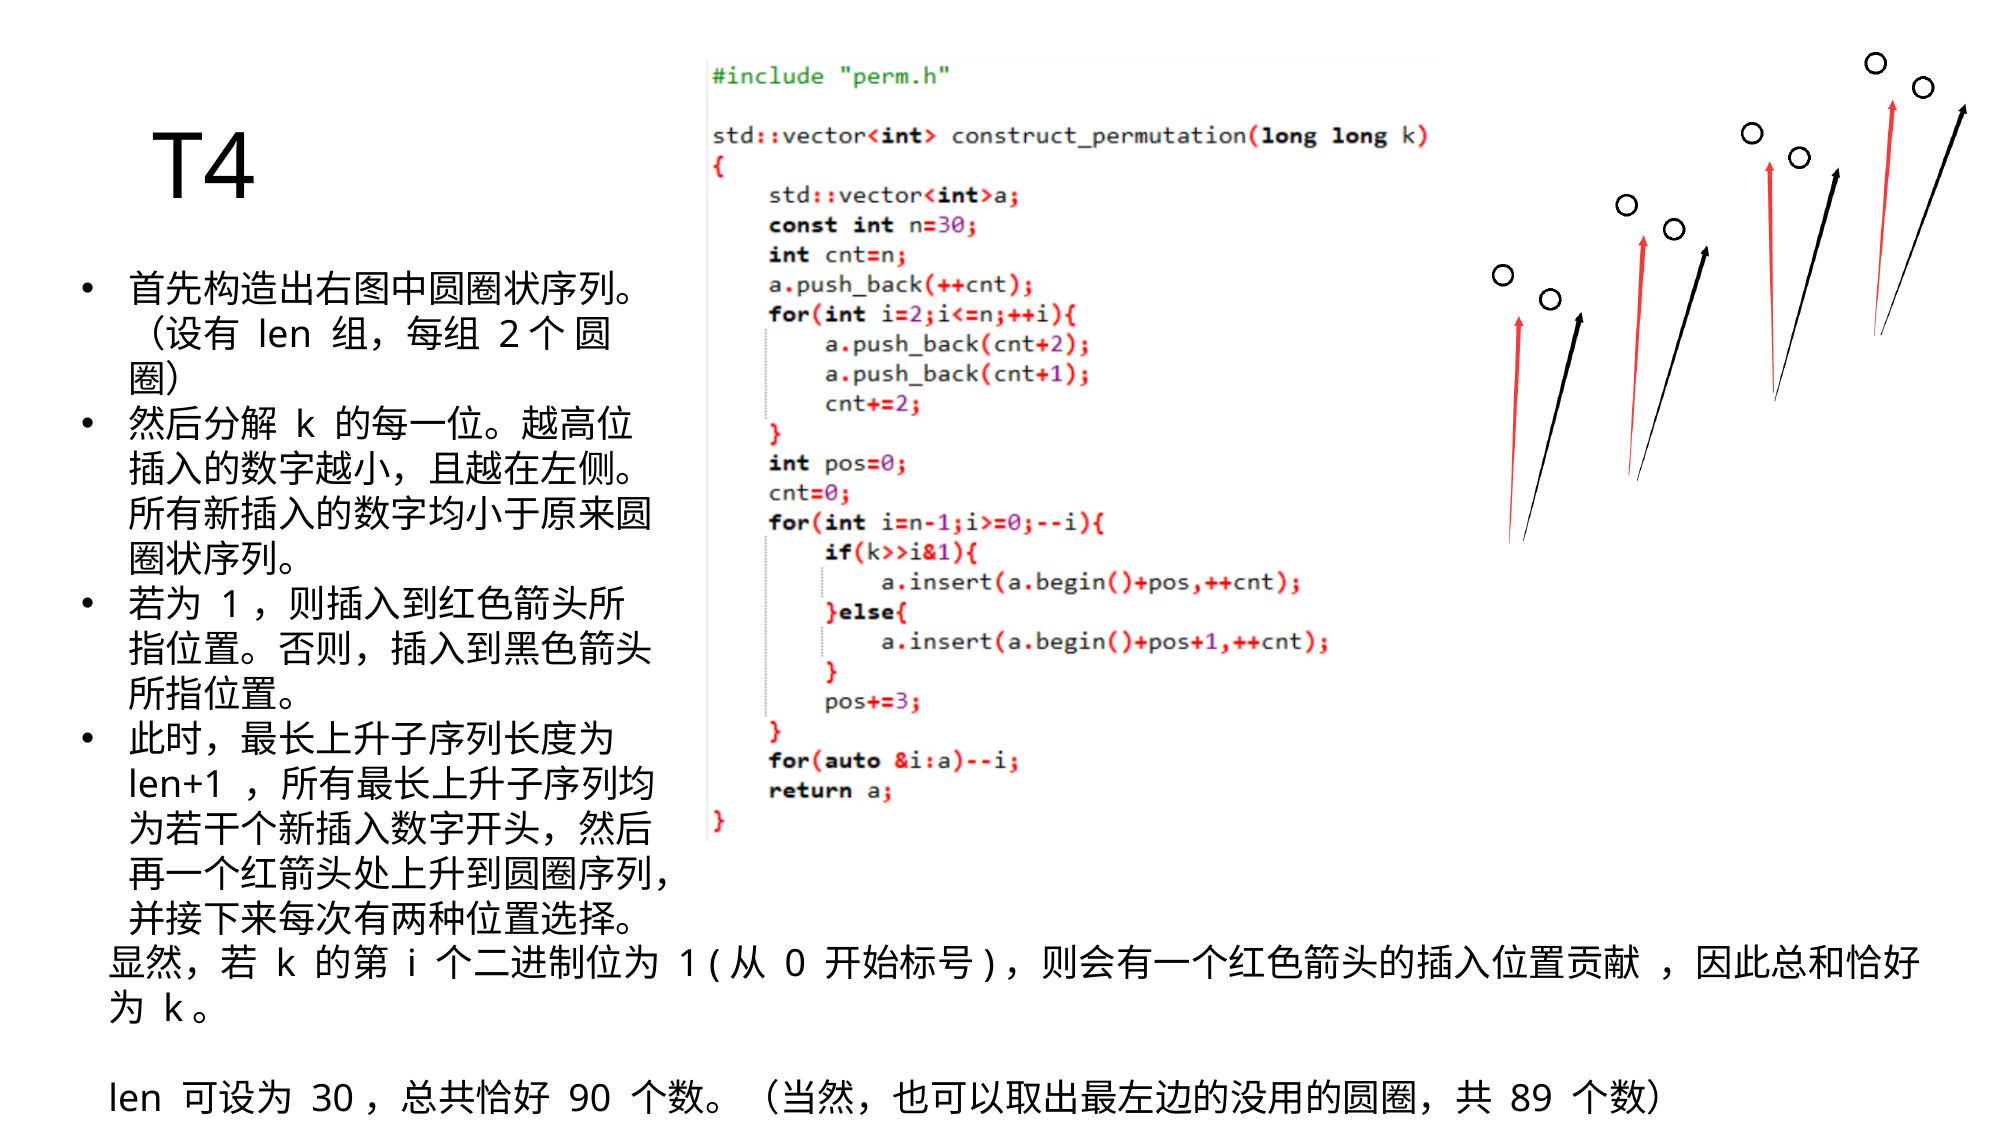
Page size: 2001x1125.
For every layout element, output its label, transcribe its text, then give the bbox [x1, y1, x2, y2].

text_box 首先构造出右图中圆圈状序列。（设有 len 组，每组 2个 圆圈） 然后分解 k 的每一位。越高位插入的数字越小，且越在左侧。所有新插入的数字均小于原来圆圈状序列。 若为 1，则插入到红色箭头所指位置。否则，插入到黑色箭头所指位置。 此时，最长上升子序列长度为 len+1 ，所有最长上升子序列均为若干个新插入数字开头，然后再一个红箭头处上升到圆圈序列，并接下来每次有两种位置选择。 [66, 257, 673, 948]
title T4 [137, 59, 706, 278]
picture [706, 59, 1441, 841]
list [1440, 0, 2000, 601]
